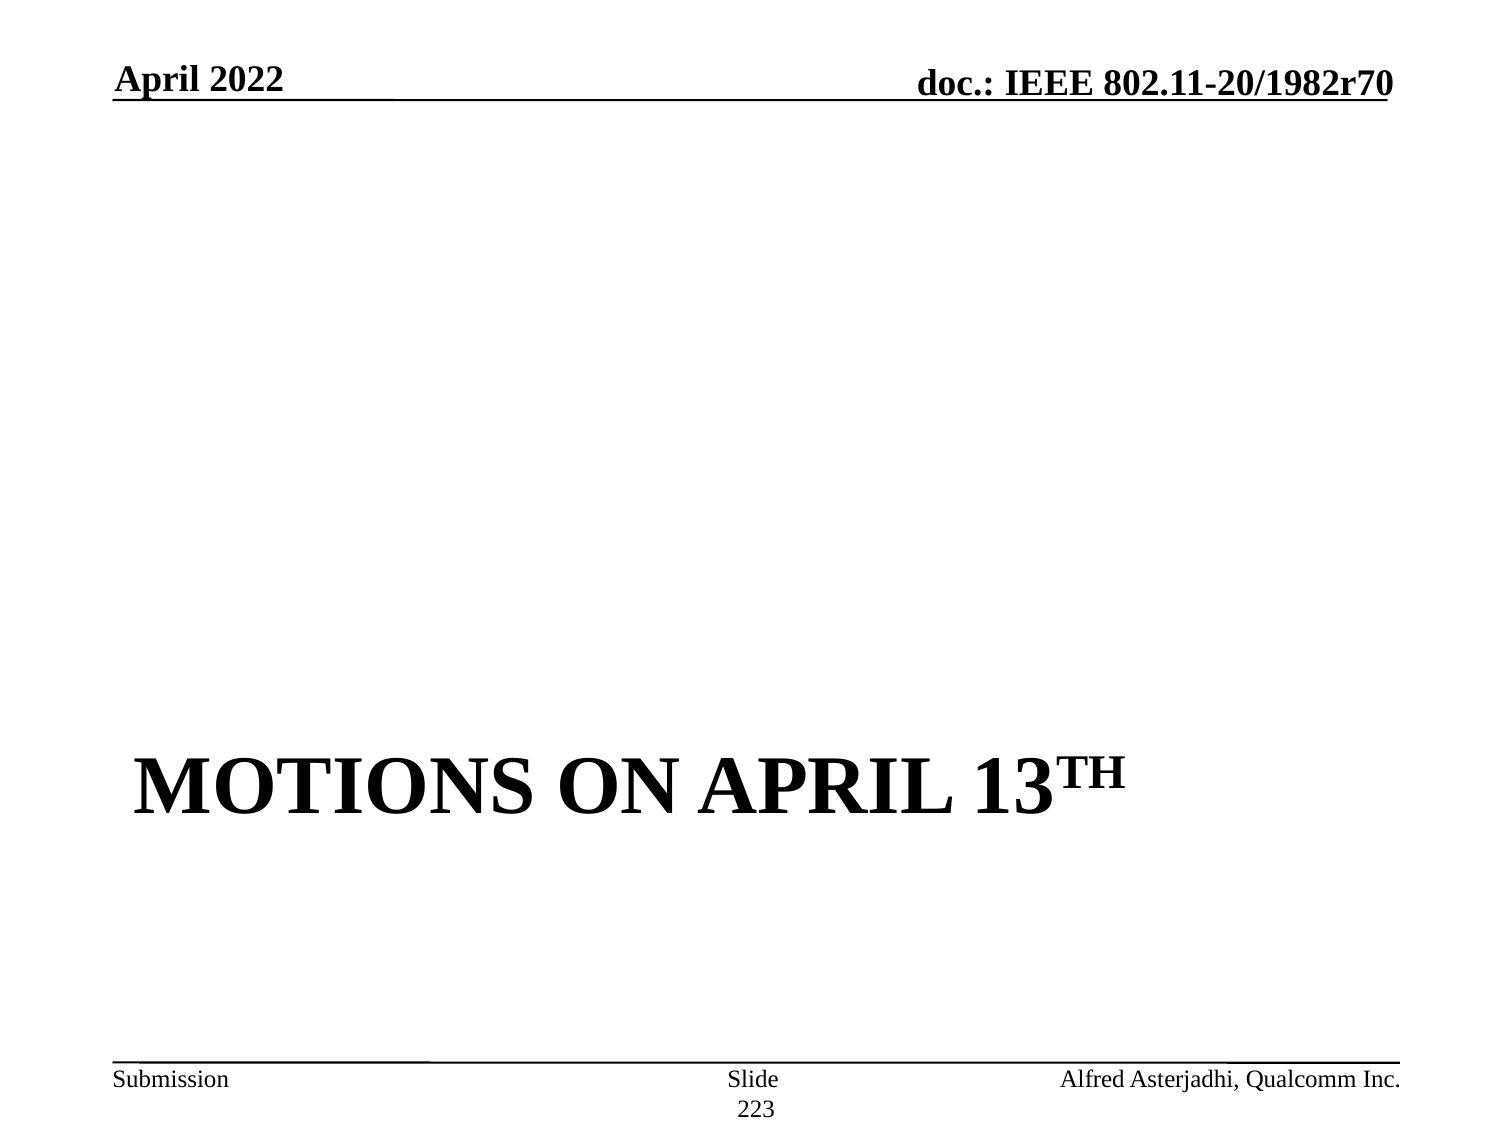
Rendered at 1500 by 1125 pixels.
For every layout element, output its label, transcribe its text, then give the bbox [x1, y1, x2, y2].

title Motions on APRIL 13th [118, 722, 1394, 947]
footer Alfred Asterjadhi, Qualcomm Inc. [878, 1061, 1402, 1093]
slide_number Slide 223 [712, 1061, 800, 1123]
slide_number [114, 54, 423, 100]
